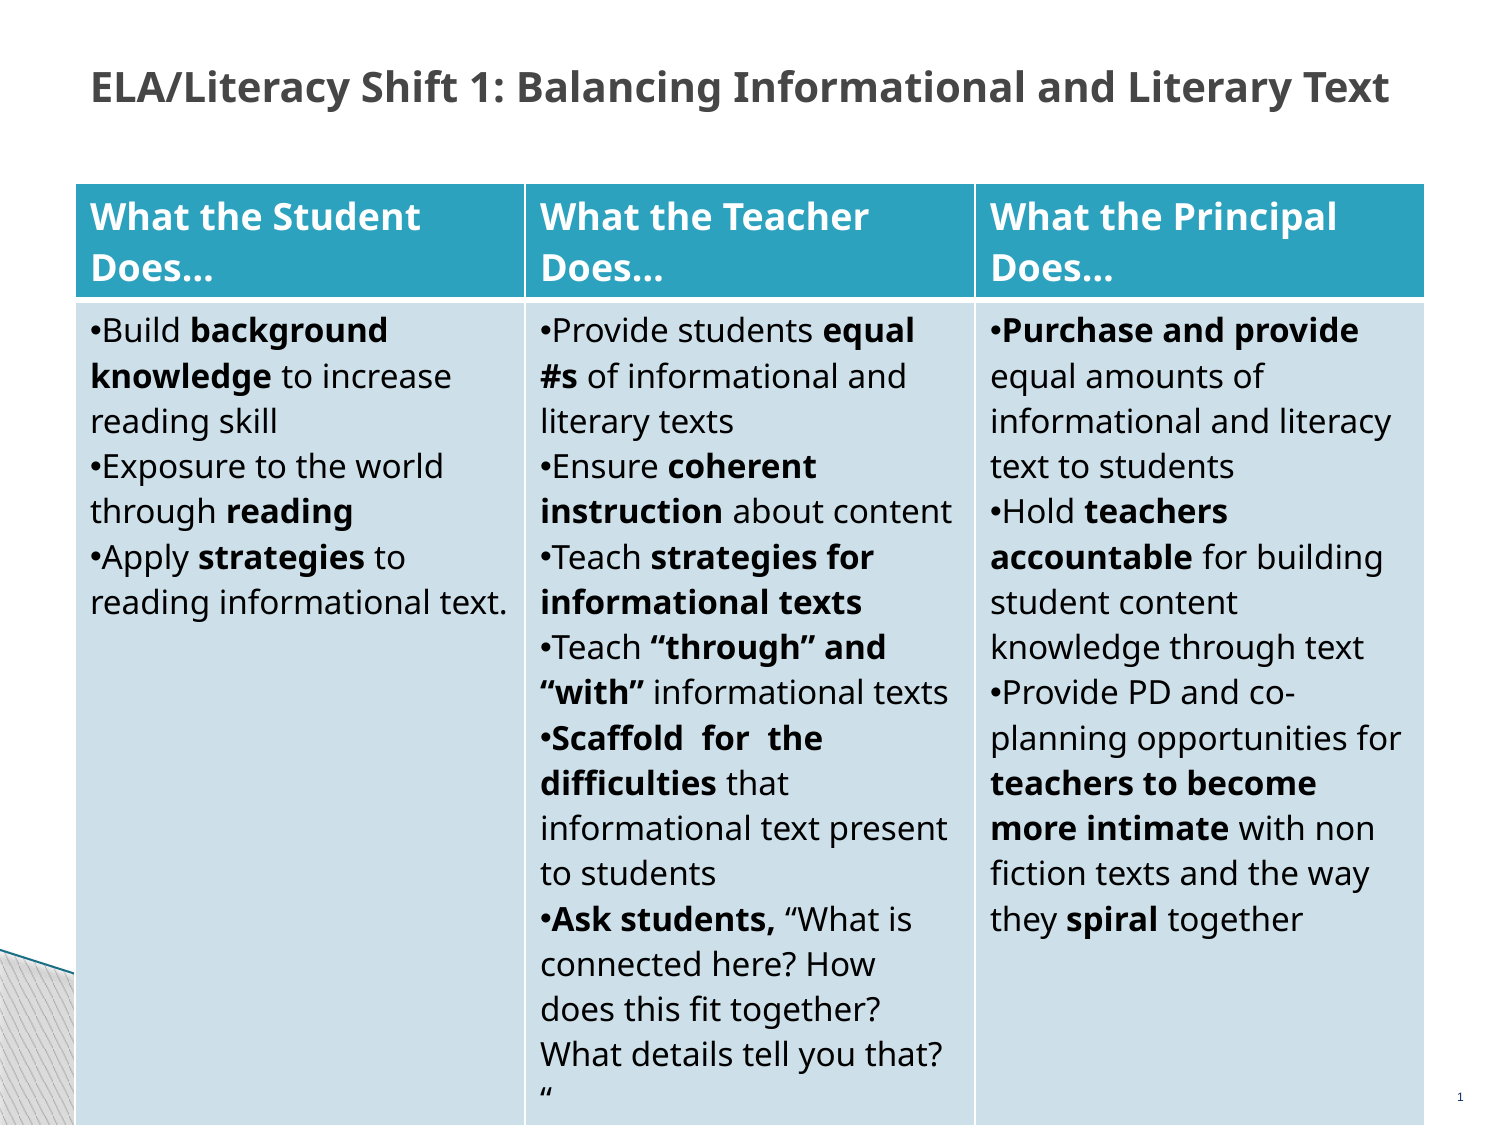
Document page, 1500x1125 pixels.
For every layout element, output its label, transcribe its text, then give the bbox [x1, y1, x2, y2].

table_header What the Student Does… [76, 184, 524, 297]
title ELA/Literacy Shift 1: Balancing Informational and Literary Text [75, 36, 1425, 136]
table_cell Provide students equal #s of informational and literary texts Ensure coherent instruction about content Teach strategies for informational texts Teach “through” and “with” informational texts Scaffold for the difficulties that informational text present to students Ask students, “What is connected here? How does this fit together? What details tell you that? “ [526, 303, 974, 1125]
table_cell Purchase and provide equal amounts of informational and literacy text to students Hold teachers accountable for building student content knowledge through text Provide PD and co-planning opportunities for teachers to become more intimate with non fiction texts and the way they spiral together [976, 303, 1424, 1125]
slide_number 1 [1418, 1051, 1479, 1112]
table_header What the Teacher Does… [526, 184, 974, 297]
table_header What the Principal Does… [976, 184, 1424, 297]
table_cell Build background knowledge to increase reading skill Exposure to the world through reading Apply strategies to reading informational text. [76, 303, 524, 1125]
